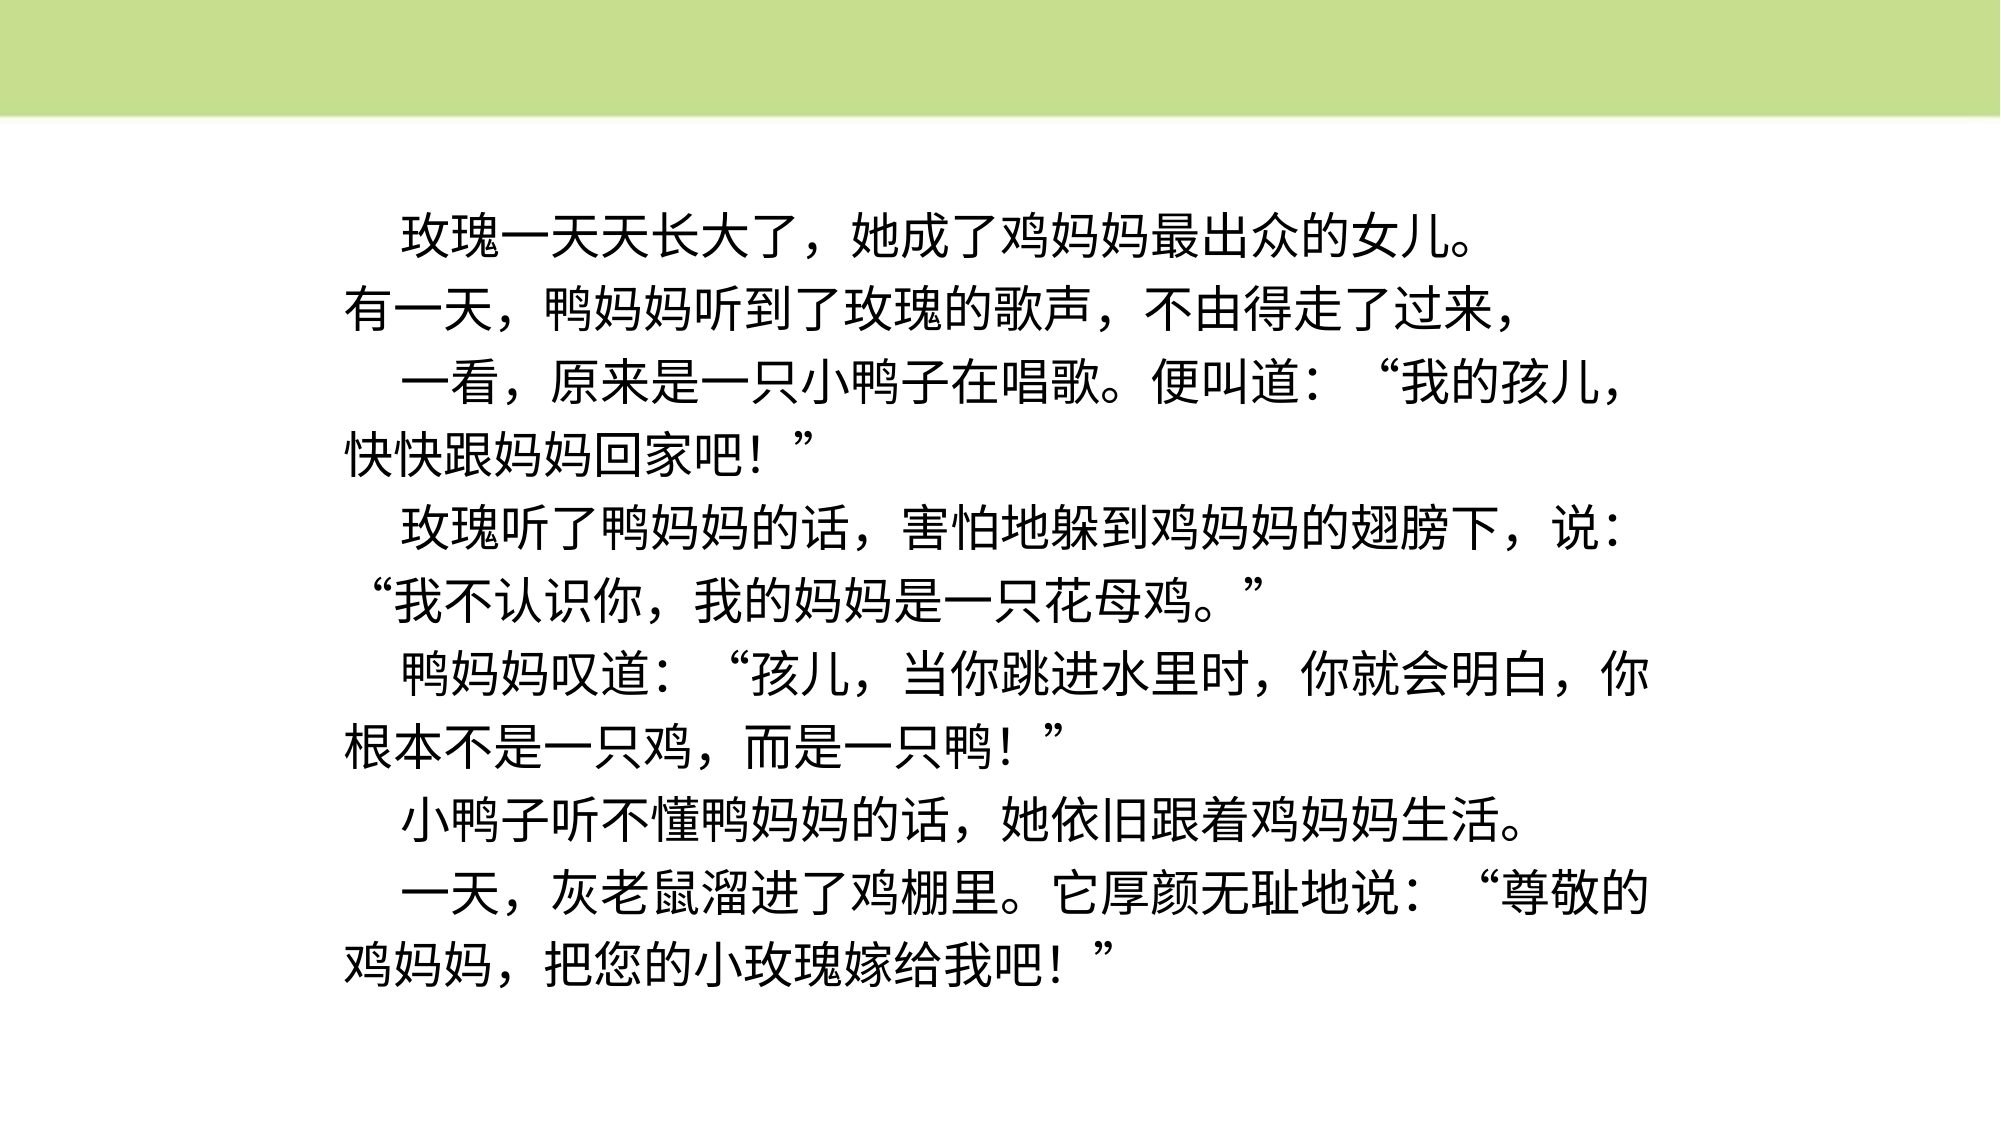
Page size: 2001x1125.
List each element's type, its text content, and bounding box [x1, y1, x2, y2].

text_box 玫瑰一天天长大了，她成了鸡妈妈最出众的女儿。 有一天，鸭妈妈听到了玫瑰的歌声，不由得走了过来， 一看，原来是一只小鸭子在唱歌。便叫道：“我的孩儿，快快跟妈妈回家吧！” 玫瑰听了鸭妈妈的话，害怕地躲到鸡妈妈的翅膀下，说：“我不认识你，我的妈妈是一只花母鸡。” 鸭妈妈叹道：“孩儿，当你跳进水里时，你就会明白，你根本不是一只鸡，而是一只鸭！” 小鸭子听不懂鸭妈妈的话，她依旧跟着鸡妈妈生活。 一天，灰老鼠溜进了鸡棚里。它厚颜无耻地说：“尊敬的鸡妈妈，把您的小玫瑰嫁给我吧！” [328, 184, 1672, 1085]
picture [0, 0, 2001, 1125]
